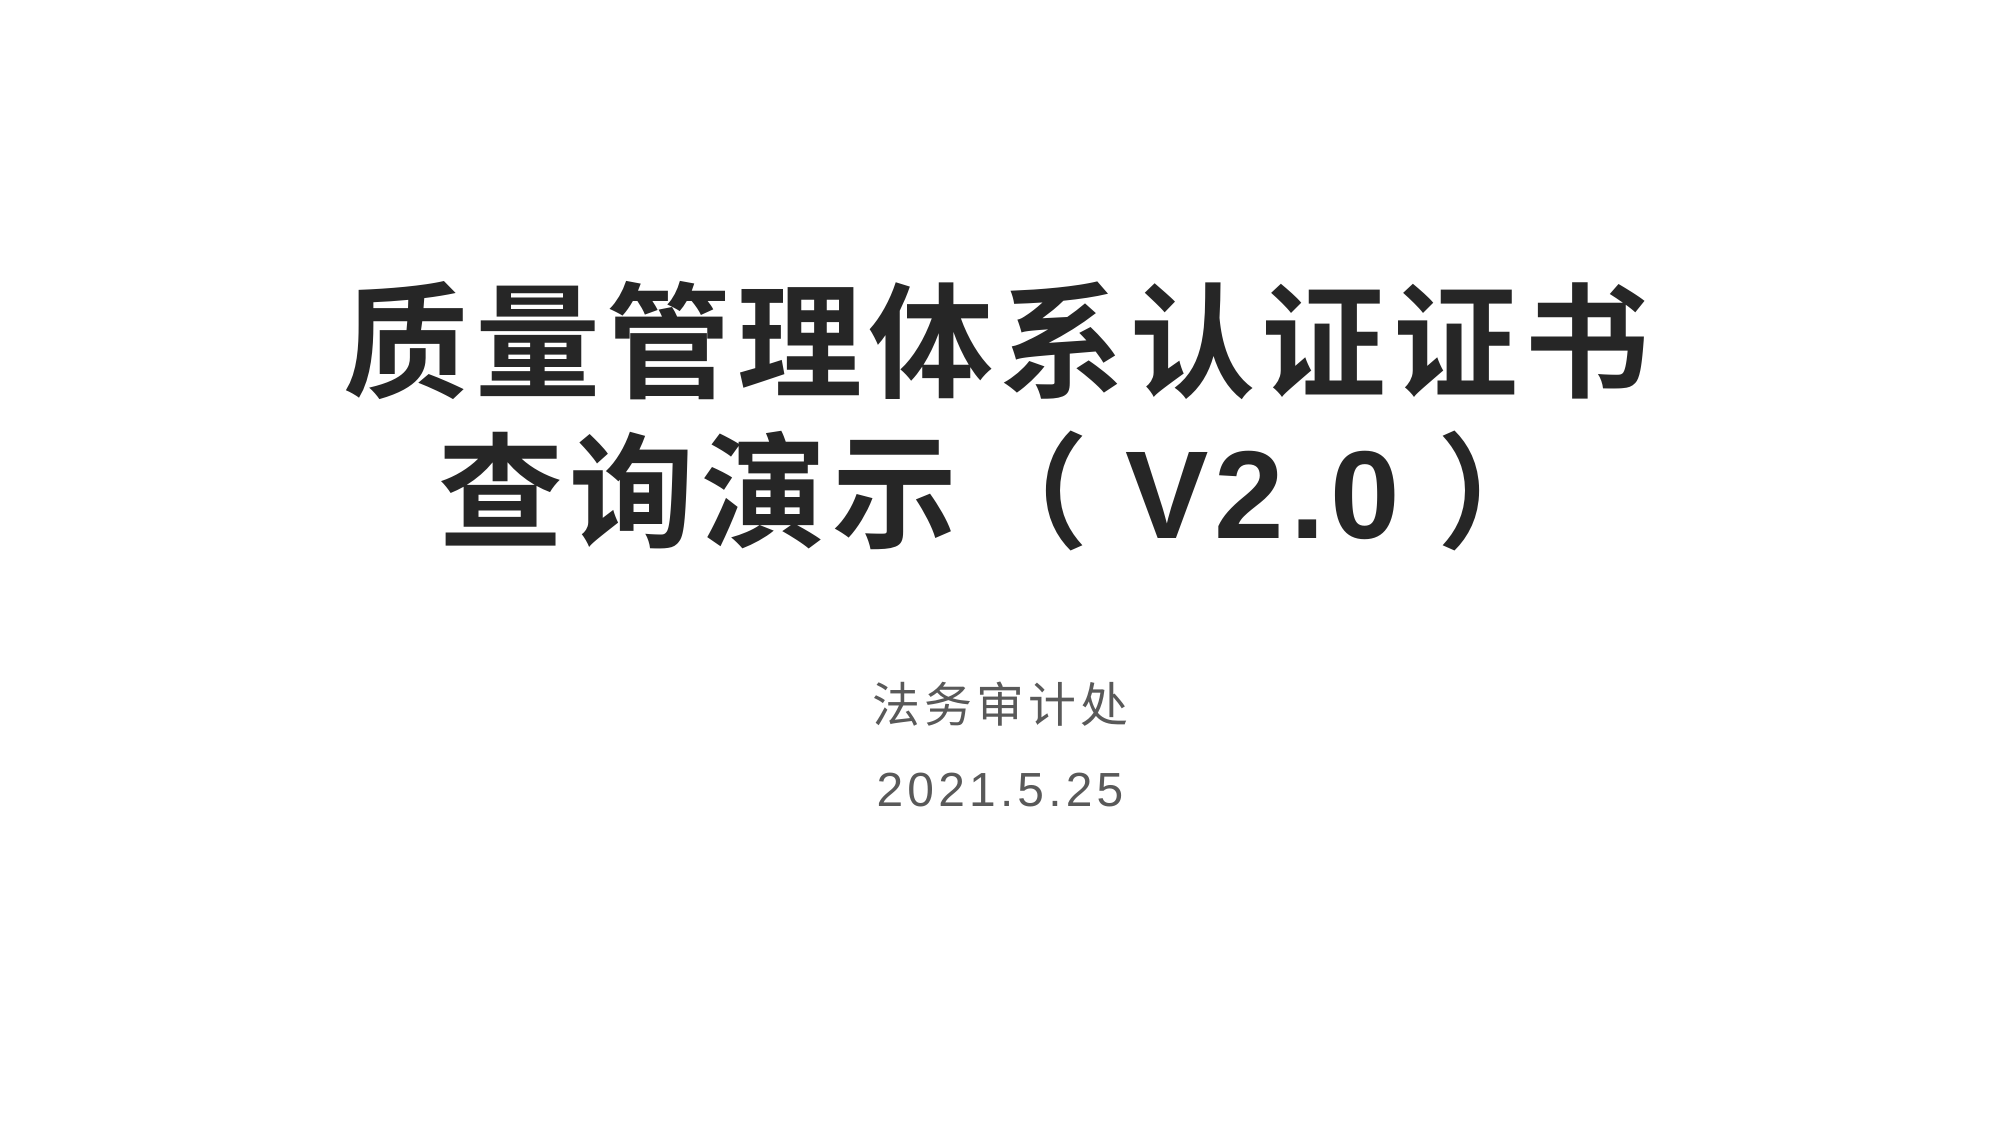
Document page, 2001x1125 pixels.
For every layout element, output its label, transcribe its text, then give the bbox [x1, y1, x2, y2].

subtitle 法务审计处 2021.5.25 [196, 584, 1805, 826]
title 质量管理体系认证证书 查询演示（V2.0） [196, 149, 1805, 572]
